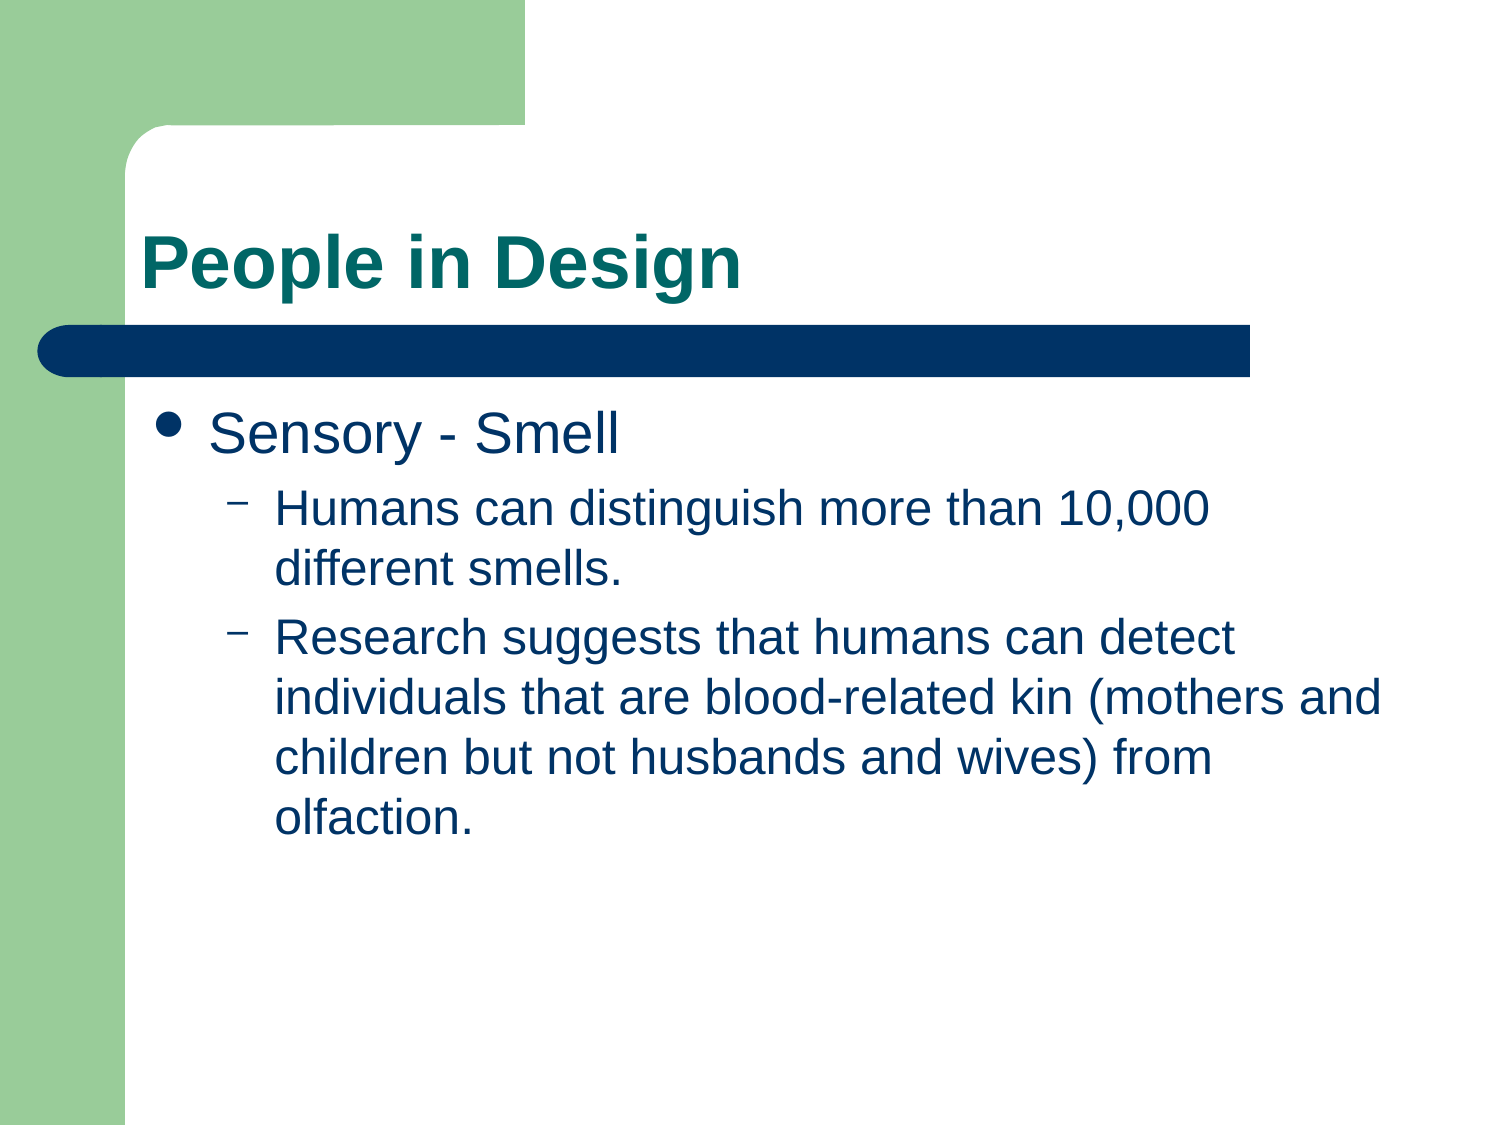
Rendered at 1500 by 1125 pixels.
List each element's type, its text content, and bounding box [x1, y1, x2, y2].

list Sensory - Smell Humans can distinguish more than 10,000 different smells. Research suggests that humans can detect individuals that are blood-related kin (mothers and children but not husbands and wives) from olfaction. [137, 387, 1400, 999]
title People in Design [124, 124, 1426, 313]
